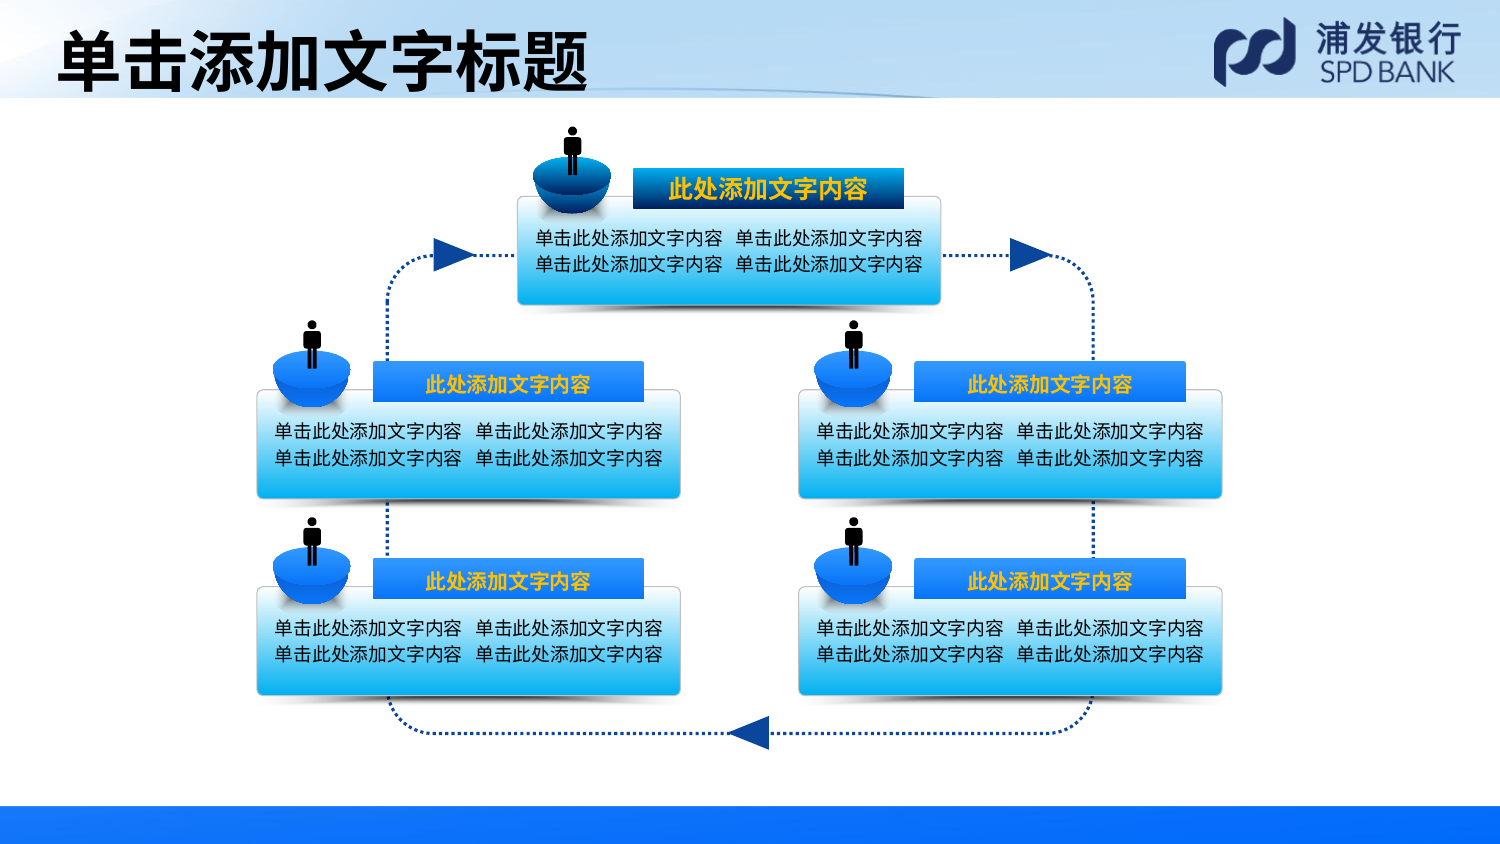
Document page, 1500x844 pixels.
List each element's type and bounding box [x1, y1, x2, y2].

picture [0, 0, 1500, 97]
text_box [795, 320, 1230, 509]
text_box [387, 237, 1094, 750]
text_box [253, 517, 689, 706]
picture [0, 807, 1500, 844]
text_box [253, 320, 689, 509]
text_box [795, 517, 1230, 706]
text_box [514, 126, 949, 315]
